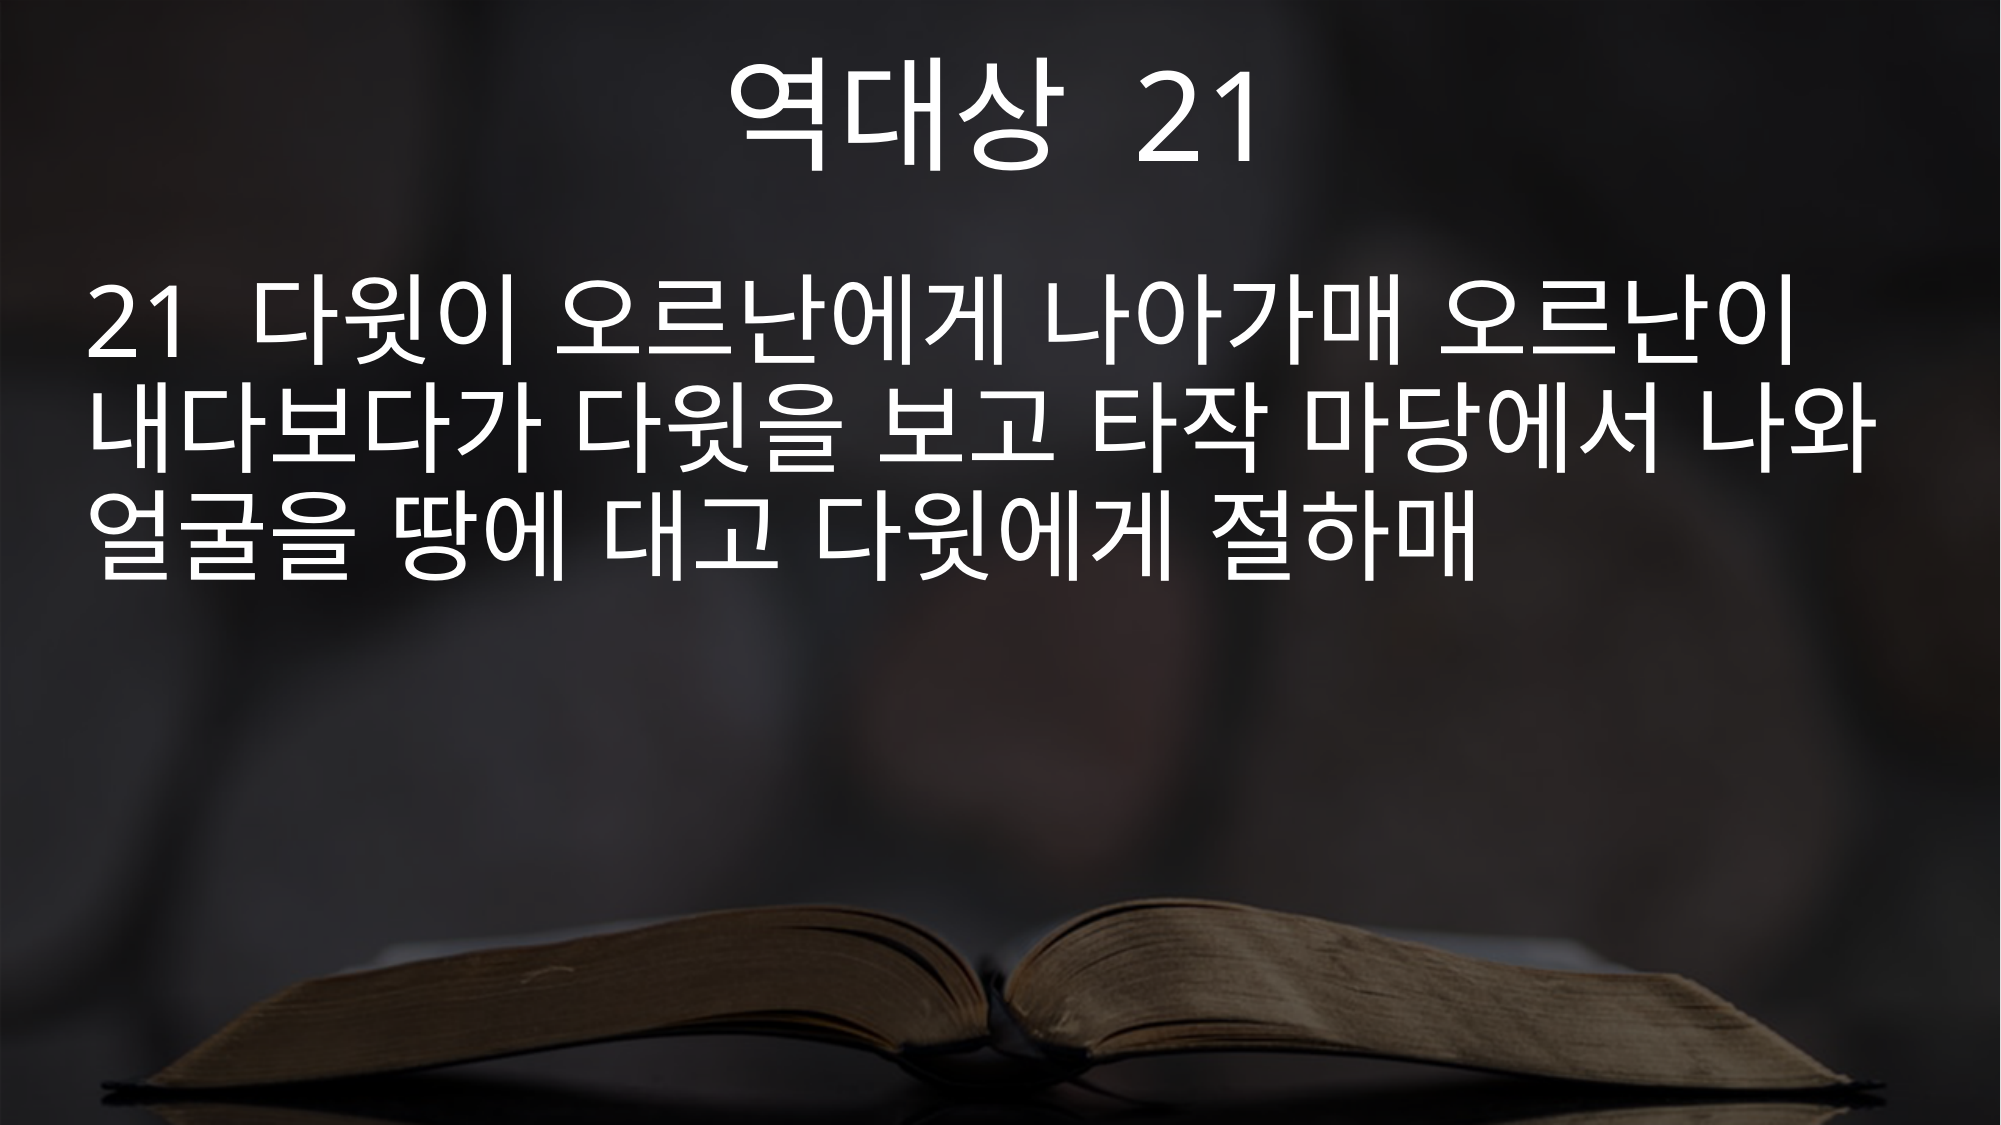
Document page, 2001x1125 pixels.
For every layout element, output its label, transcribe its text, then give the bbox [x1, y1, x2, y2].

picture [0, 0, 2001, 1125]
list 21 다윗이 오르난에게 나아가매 오르난이 내다보다가 다윗을 보고 타작 마당에서 나와 얼굴을 땅에 대고 다윗에게 절하매 [69, 263, 1953, 423]
footer 역대상 21 [0, 32, 2000, 192]
